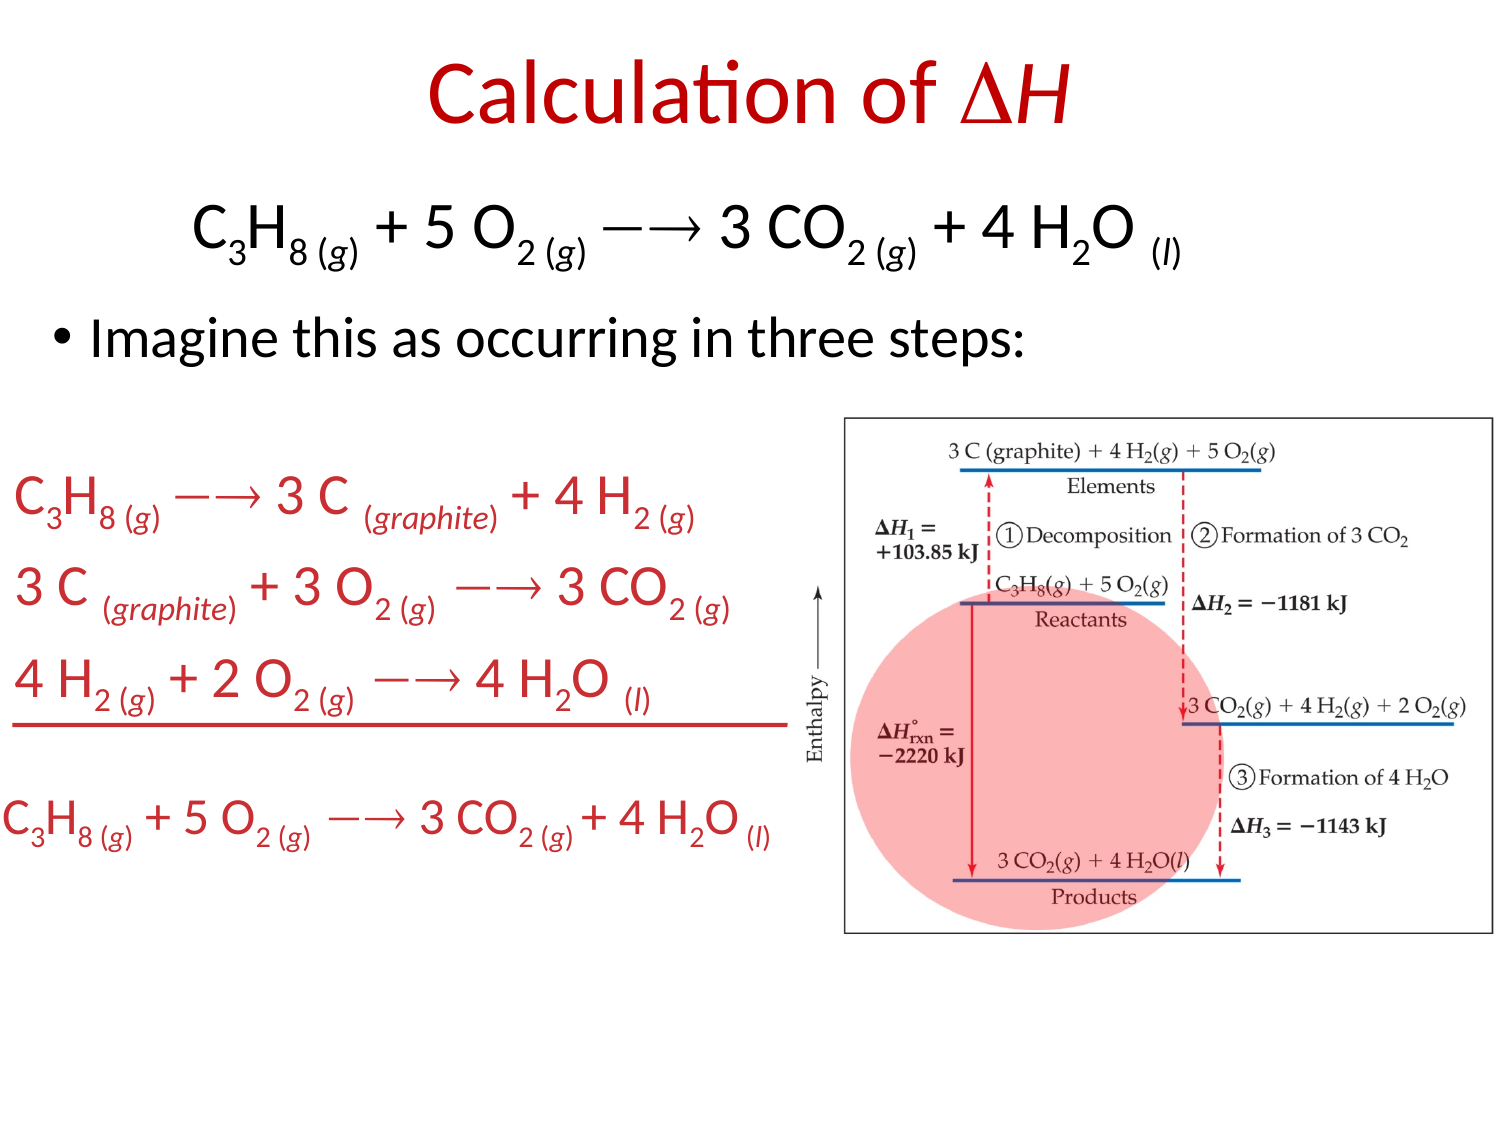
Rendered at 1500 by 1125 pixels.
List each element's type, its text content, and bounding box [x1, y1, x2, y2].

text_box Calculation of H [112, 24, 1388, 213]
text_box C3H8 (g) + 5 O2 (g)  3 CO2 (g) + 4 H2O (l) [177, 174, 1198, 281]
text_box Imagine this as occurring in three steps: [37, 299, 1388, 413]
text_box C3H8 (g) + 5 O2 (g)  3 CO2 (g) + 4 H2O (l) [0, 774, 794, 861]
picture [799, 411, 1498, 938]
text_box C3H8 (g)  3 C (graphite) + 4 H2 (g) 3 C (graphite) + 3 O2 (g)  3 CO2 (g) 4 H2 (g) + 2 O2 (g)  4 H2O (l) [0, 448, 794, 774]
